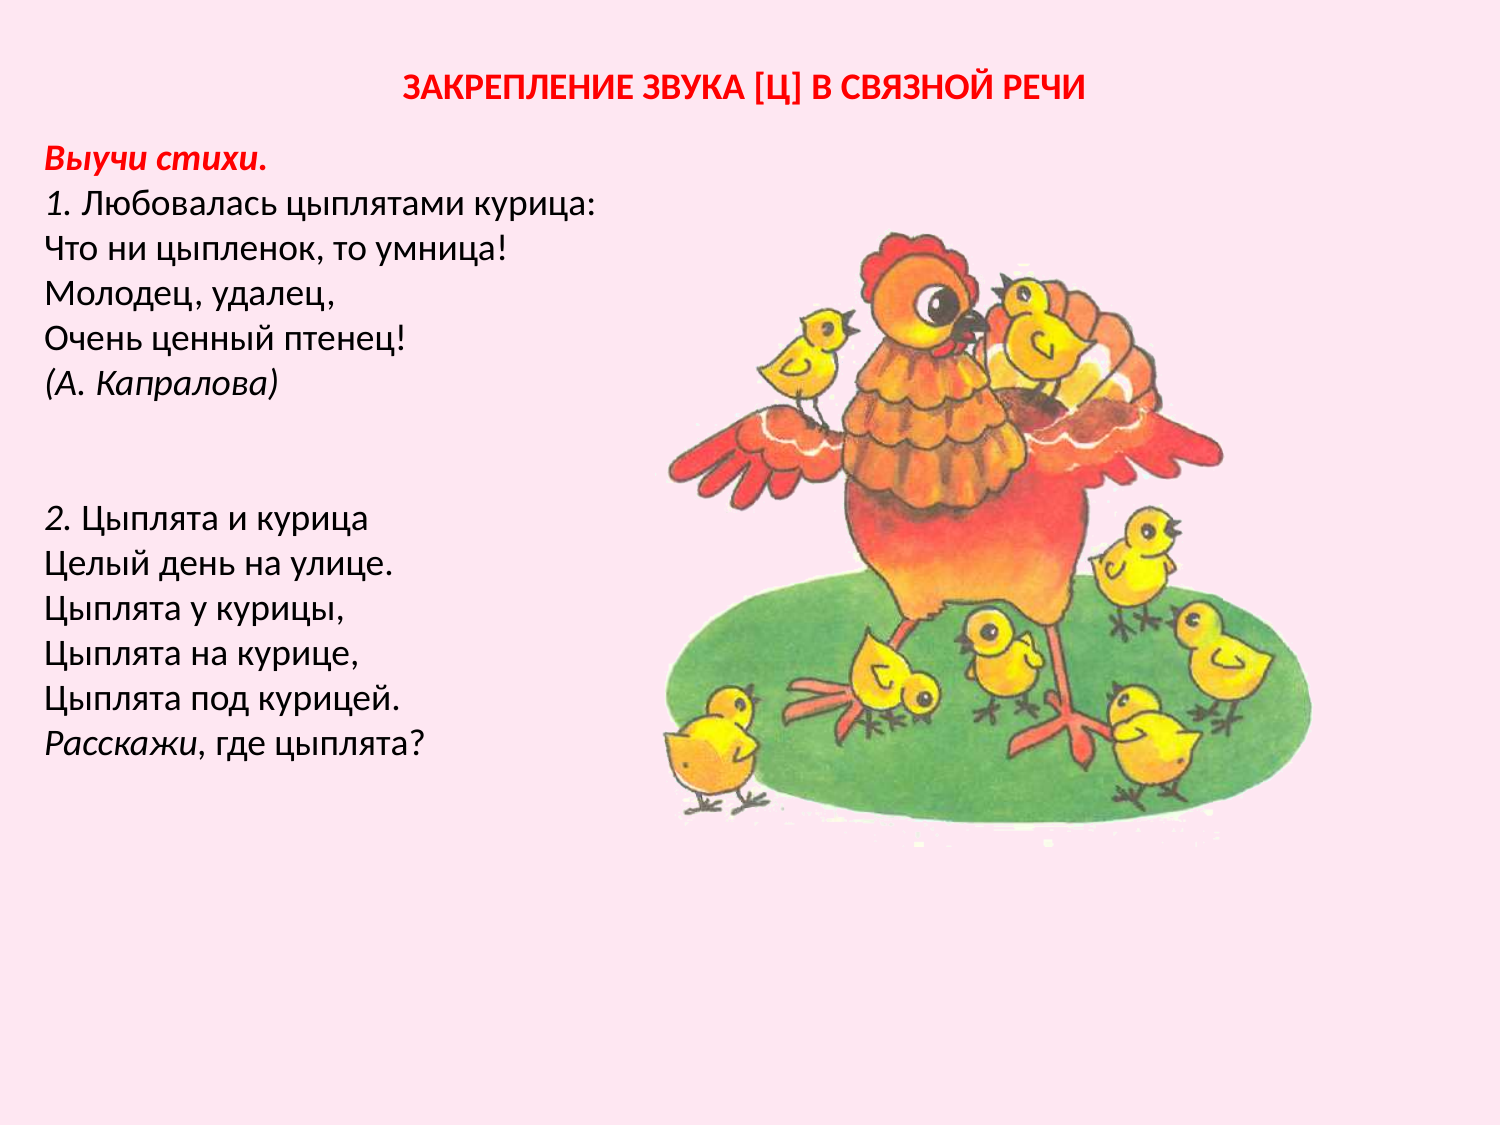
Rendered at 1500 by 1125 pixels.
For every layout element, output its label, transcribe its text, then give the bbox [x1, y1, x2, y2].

text_box Выучи стихи. 1. Любовалась цыплятами курица: Что ни цыпленок, то умница! Молодец, удалец, Очень ценный птенец! (А. Капралова) 2. Цыплята и курица Целый день на улице. Цыплята у курицы, Цыплята на курице, Цыплята под курицей. Расскажи, где цыплята? [29, 125, 780, 771]
text_box ЗАКРЕПЛЕНИЕ ЗВУКА [Ц] В СВЯЗНОЙ РЕЧИ [387, 54, 1102, 115]
picture [655, 184, 1334, 847]
